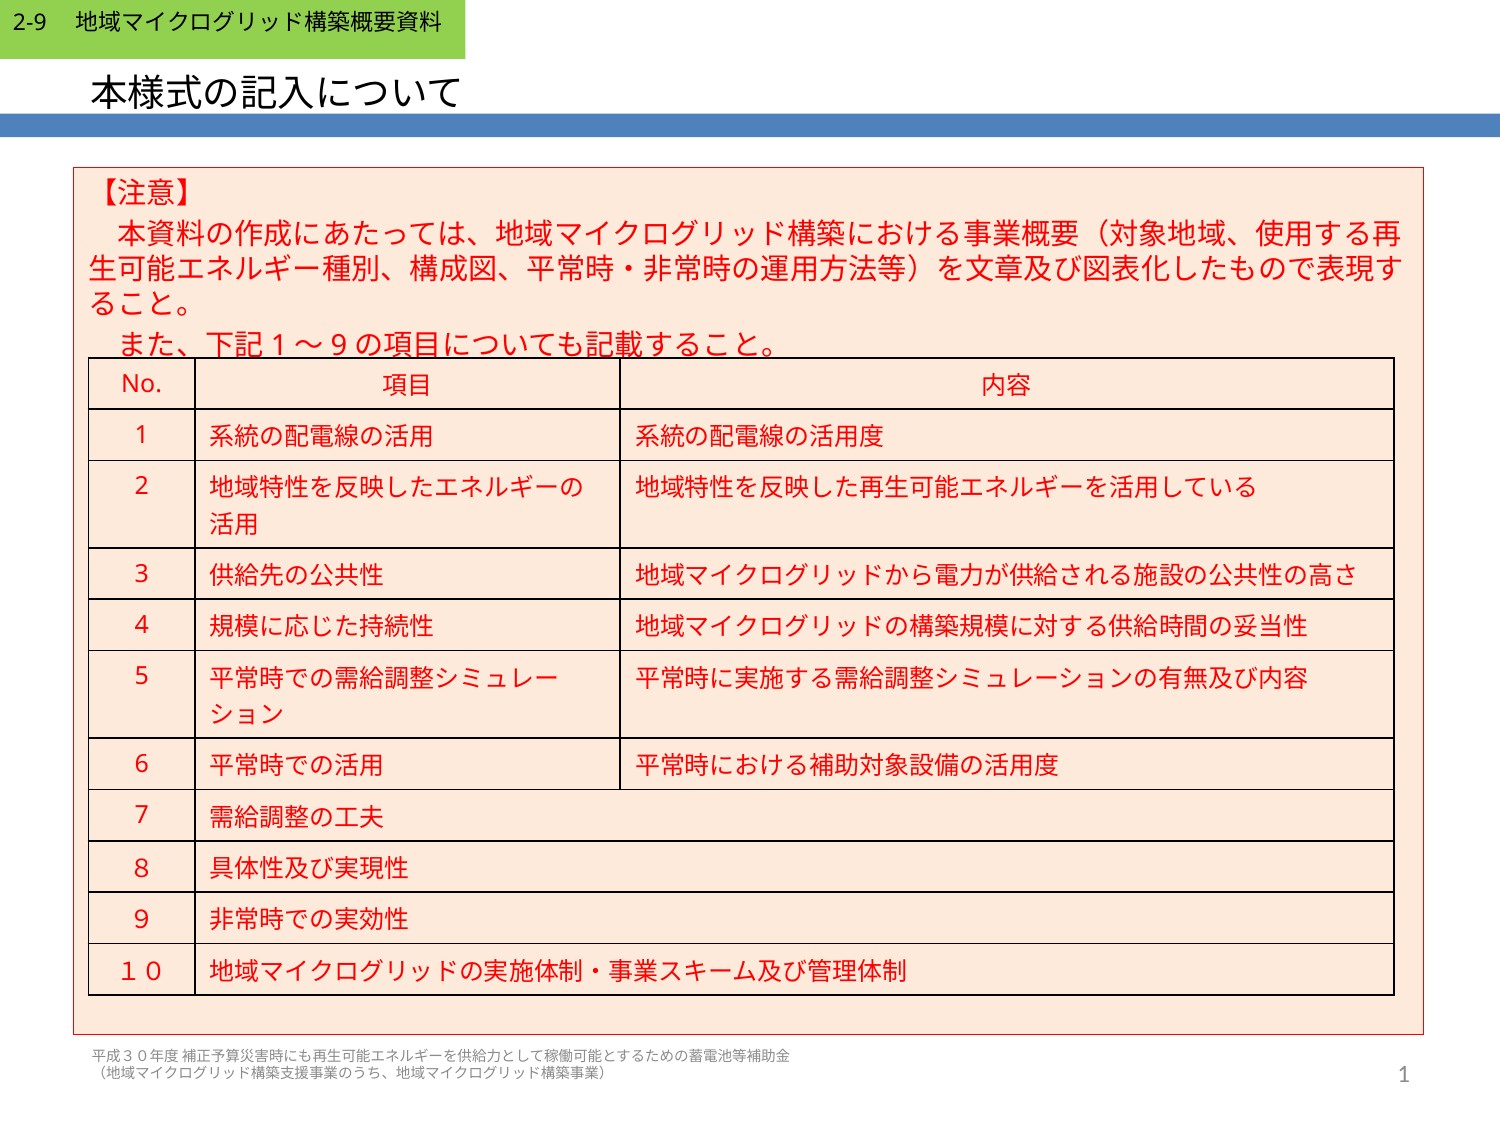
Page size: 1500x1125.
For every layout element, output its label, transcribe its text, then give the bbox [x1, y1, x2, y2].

table_cell 地域特性を反映したエネルギーの活用 [196, 461, 619, 547]
table_cell 系統の配電線の活用度 [621, 410, 1393, 460]
table_cell 地域マイクログリッドの構築規模に対する供給時間の妥当性 [621, 600, 1393, 650]
table_cell 規模に応じた持続性 [196, 600, 619, 650]
title 本様式の記入について [75, 45, 1425, 138]
text_box 2-9 地域マイクログリッド構築概要資料 [0, 0, 467, 61]
table_cell 地域特性を反映した再生可能エネルギーを活用している [621, 461, 1393, 547]
slide_number 1 [1074, 1042, 1425, 1103]
table_cell ８ [89, 842, 194, 891]
table_header 内容 [621, 359, 1393, 408]
table_cell ９ [89, 893, 194, 943]
table_cell 4 [89, 600, 194, 650]
table_cell 具体性及び実現性 [196, 842, 1393, 891]
table_cell 平常時での需給調整シミュレーション [196, 651, 619, 737]
table_cell 地域マイクログリッドの実施体制・事業スキーム及び管理体制 [196, 944, 1393, 994]
table_header 項目 [196, 359, 619, 408]
table_header No. [89, 359, 194, 408]
table_cell 需給調整の工夫 [196, 790, 1393, 840]
table_cell １０ [89, 944, 194, 994]
table_cell 平常時における補助対象設備の活用度 [621, 739, 1393, 789]
table_cell 平常時に実施する需給調整シミュレーションの有無及び内容 [621, 651, 1393, 737]
table_cell 7 [89, 790, 194, 840]
table_cell 5 [89, 651, 194, 737]
table_cell 非常時での実効性 [196, 893, 1393, 943]
table_cell 6 [89, 739, 194, 789]
table_cell 2 [89, 461, 194, 547]
table_cell 供給先の公共性 [196, 549, 619, 598]
table_cell 3 [89, 549, 194, 598]
table_cell 系統の配電線の活用 [196, 410, 619, 460]
table_cell 地域マイクログリッドから電力が供給される施設の公共性の高さ [621, 549, 1393, 598]
table_cell 1 [89, 410, 194, 460]
table_cell 平常時での活用 [196, 739, 619, 789]
text_box 平成３０年度 補正予算災害時にも再生可能エネルギーを供給力として稼働可能とするための蓄電池等補助金 （地域マイクログリッド構築支援事業のうち、地域マイクログリッド構築事業） [76, 1042, 988, 1103]
list 【注意】 本資料の作成にあたっては、地域マイクログリッド構築における事業概要（対象地域、使用する再生可能エネルギー種別、構成図、平常時・非常時の運用方法等）を文章及び図表化したもので表現すること。 また、下記1～9の項目についても記載すること。 [73, 167, 1424, 1035]
